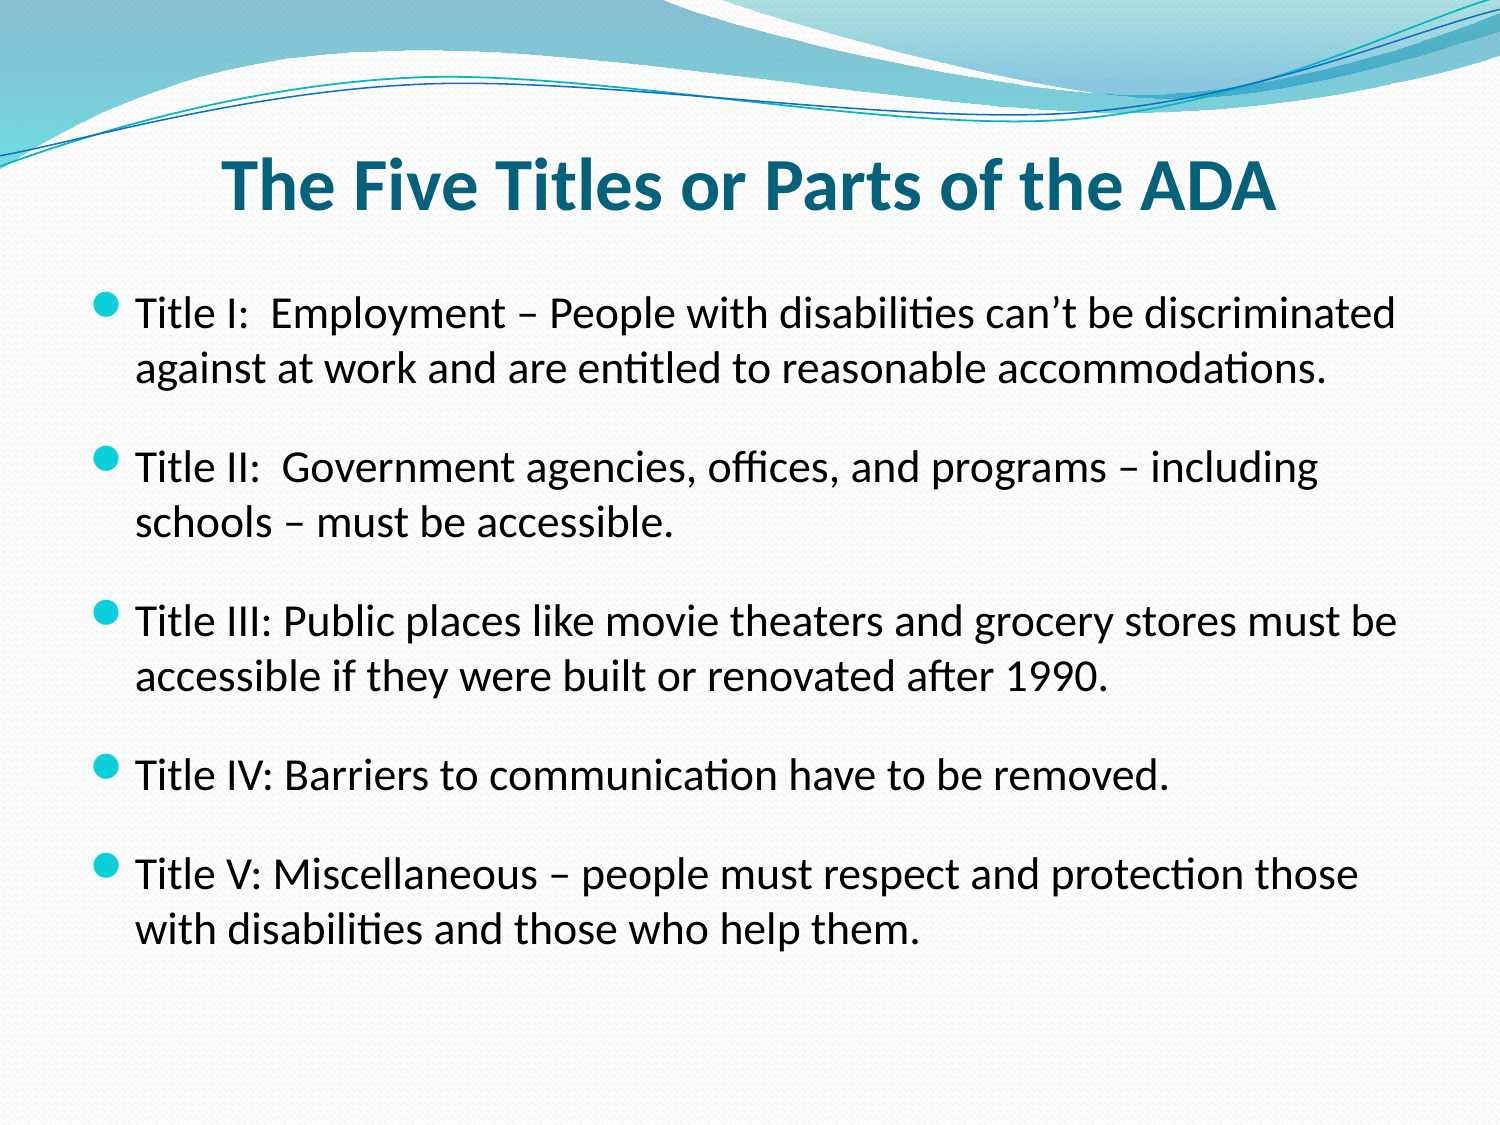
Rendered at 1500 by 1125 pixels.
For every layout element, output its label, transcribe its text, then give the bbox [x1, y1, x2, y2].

list Title I: Employment – People with disabilities can’t be discriminated against at work and are entitled to reasonable accommodations. Title II: Government agencies, offices, and programs – including schools – must be accessible. Title III: Public places like movie theaters and grocery stores must be accessible if they were built or renovated after 1990. Title IV: Barriers to communication have to be removed. Title V: Miscellaneous – people must respect and protection those with disabilities and those who help them. [75, 275, 1425, 1038]
title The Five Titles or Parts of the ADA [75, 115, 1425, 225]
